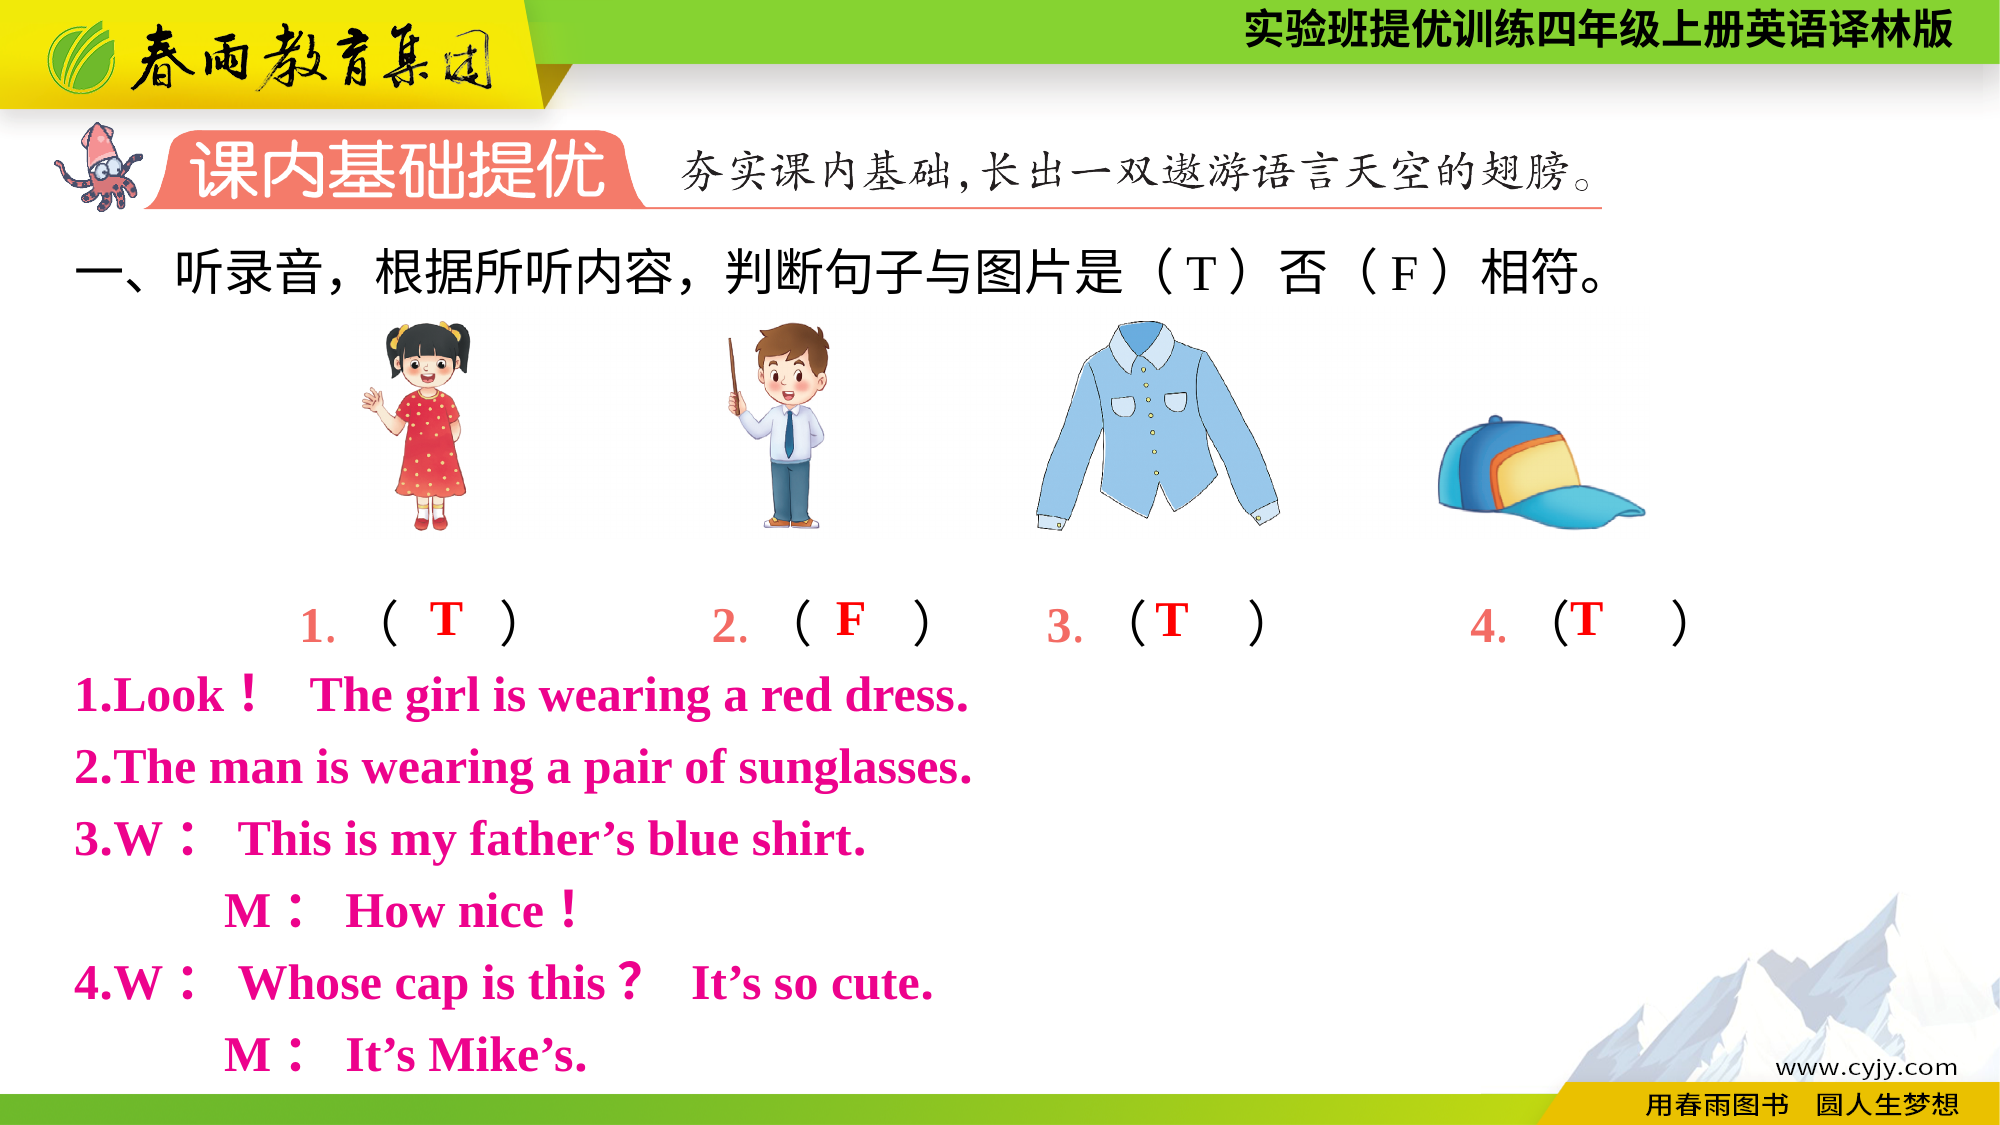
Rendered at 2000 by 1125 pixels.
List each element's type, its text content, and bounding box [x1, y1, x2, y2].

text_box 1.Look！ The girl is wearing a red dress. 2.The man is wearing a pair of sunglasses. 3.W：This is my father’s blue shirt. M：How nice！ 4.W：Whose cap is this？ It’s so cute. M：It’s Mike’s. [59, 660, 1944, 1090]
text_box T [1555, 577, 1619, 653]
text_box T [415, 577, 479, 653]
list 一、听录音，根据所听内容，判断句子与图片是（T）否（F）相符。 [59, 221, 1944, 303]
picture [0, 0, 2000, 1125]
text_box 1.（ ） 2.（ ） 3.（ ） 4.（ ） [59, 554, 1944, 660]
text_box F [821, 577, 882, 653]
text_box T [1140, 579, 1204, 654]
